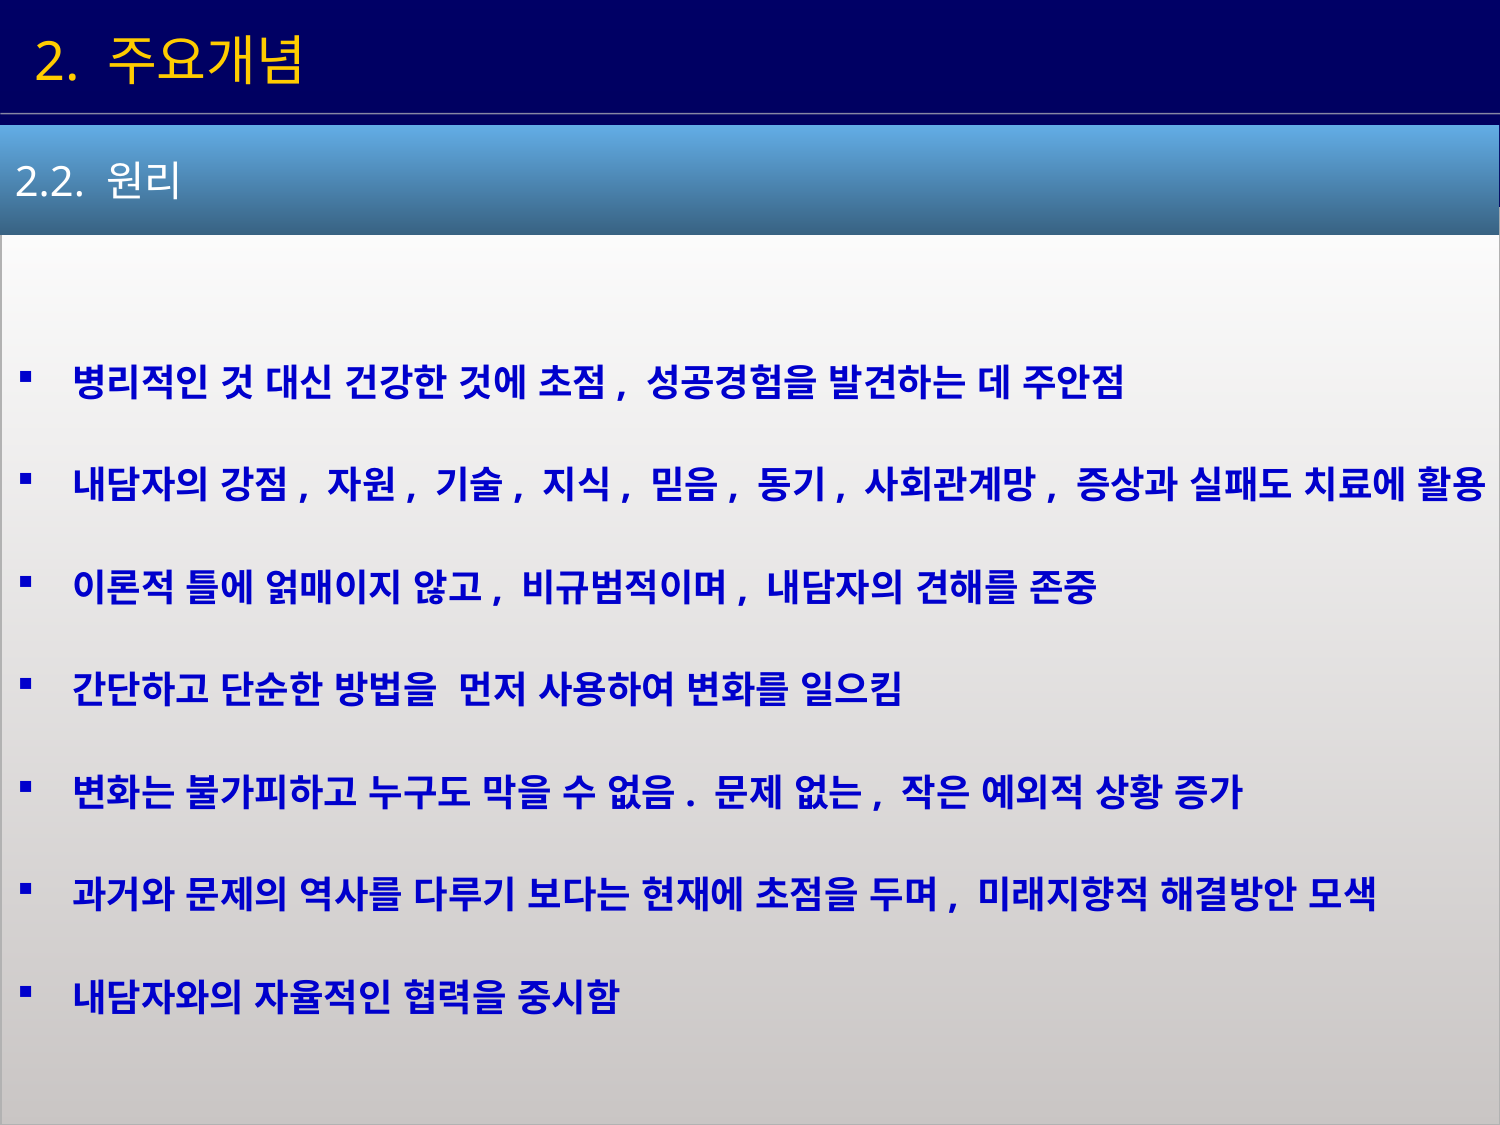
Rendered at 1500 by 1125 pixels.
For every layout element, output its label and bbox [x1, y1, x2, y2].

text_box [0, 18, 1500, 1125]
